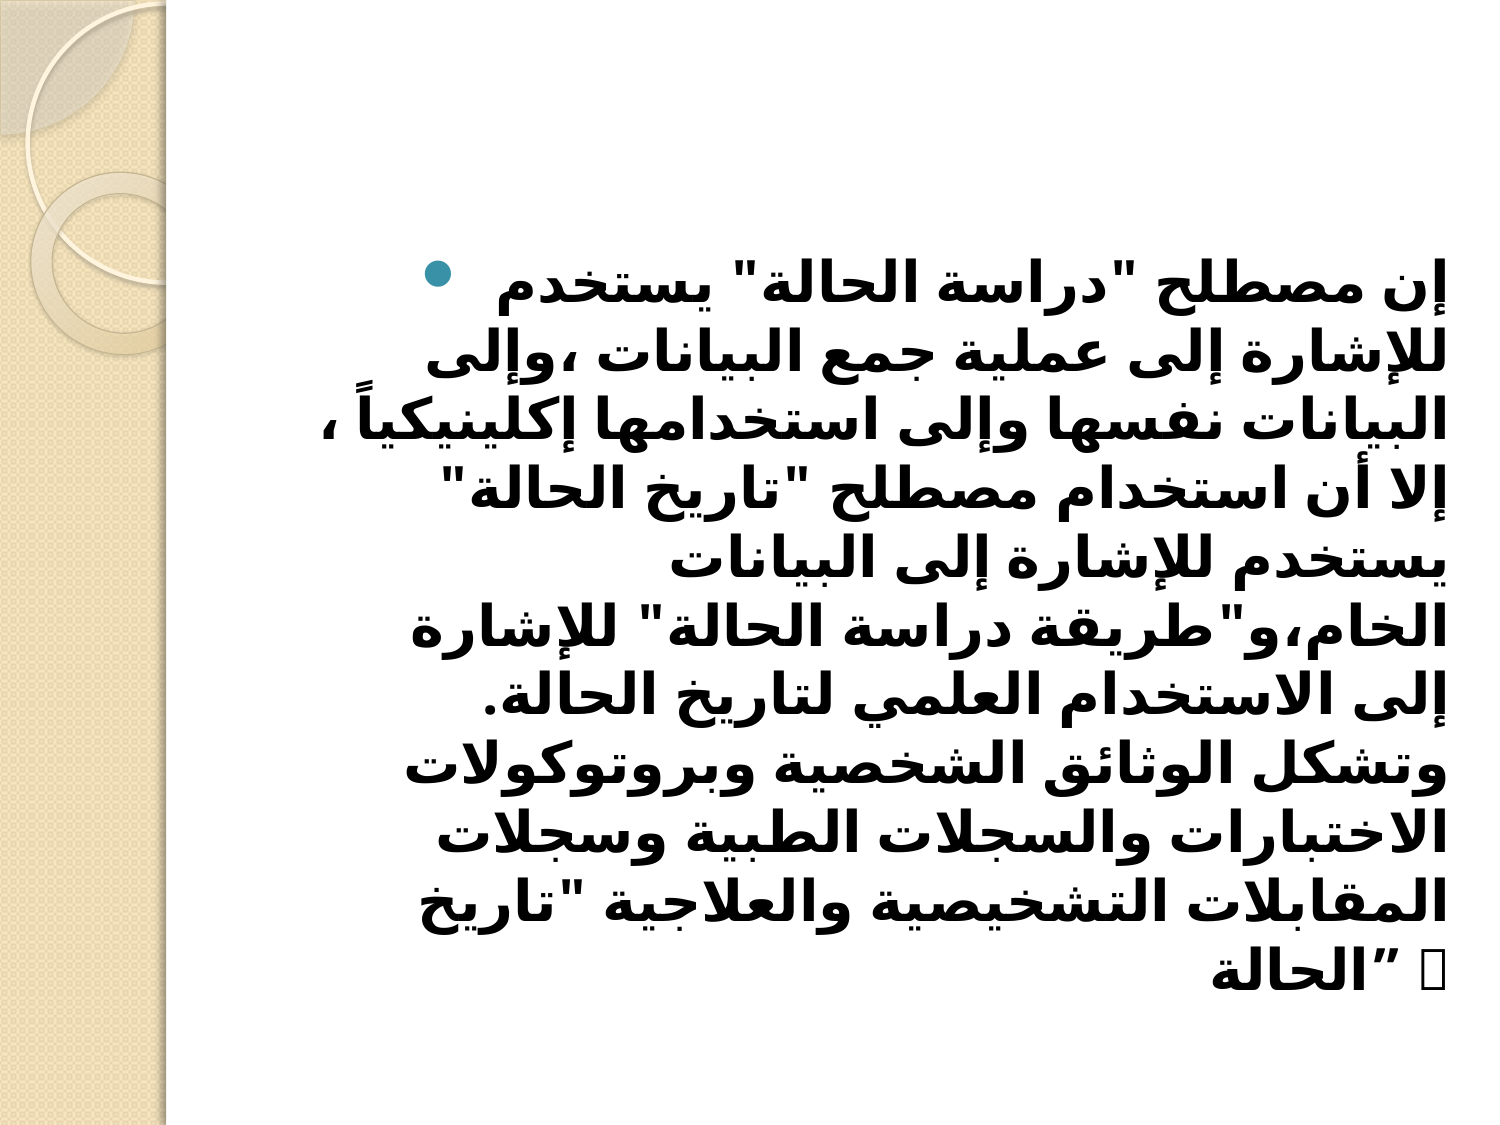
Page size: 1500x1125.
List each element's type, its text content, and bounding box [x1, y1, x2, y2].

list إن مصطلح "دراسة الحالة" يستخدم للإشارة إلى عملية جمع البيانات ،وإلى البيانات نفسها وإلى استخدامها إكلينيكياً ، إلا أن استخدام مصطلح "تاريخ الحالة" يستخدم للإشارة إلى البيانات الخام،و"طريقة دراسة الحالة" للإشارة إلى الاستخدام العلمي لتاريخ الحالة. وتشكل الوثائق الشخصية وبروتوكولات الاختبارات والسجلات الطبية وسجلات المقابلات التشخيصية والعلاجية "تاريخ الحالة”  [235, 237, 1466, 1025]
